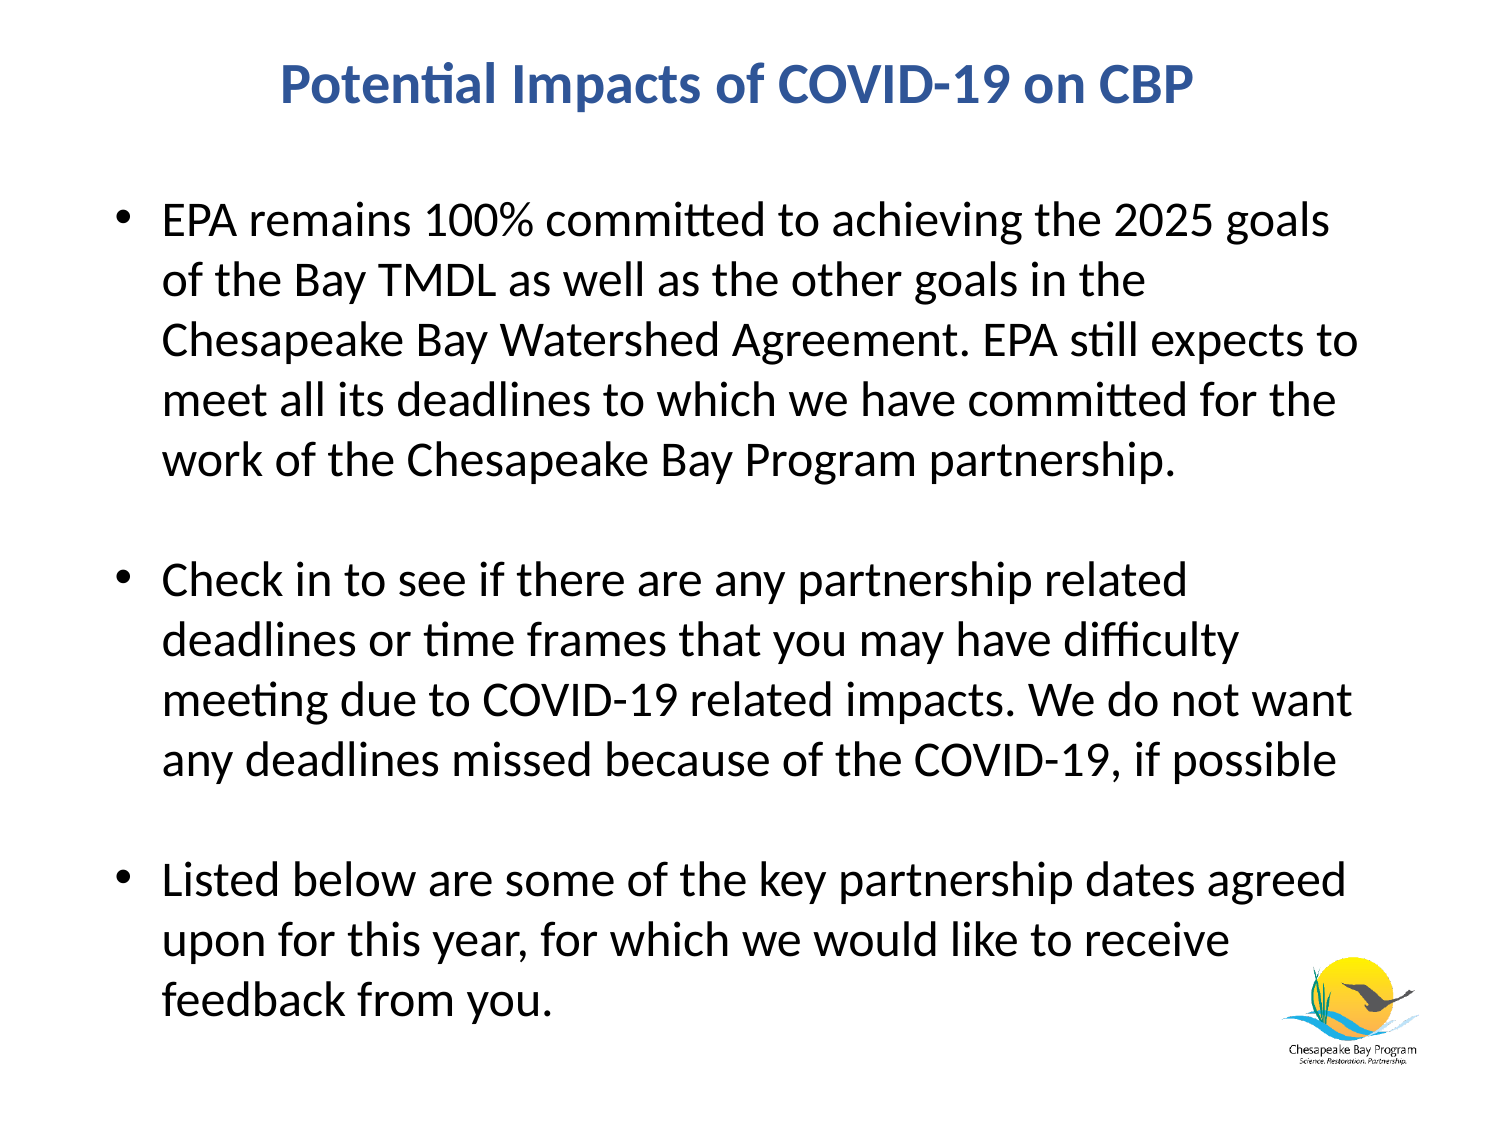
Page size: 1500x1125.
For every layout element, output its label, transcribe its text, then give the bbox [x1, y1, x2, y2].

text_box EPA remains 100% committed to achieving the 2025 goals of the Bay TMDL as well as the other goals in the Chesapeake Bay Watershed Agreement. EPA still expects to meet all its deadlines to which we have committed for the work of the Chesapeake Bay Program partnership. Check in to see if there are any partnership related deadlines or time frames that you may have difficulty meeting due to COVID-19 related impacts. We do not want any deadlines missed because of the COVID-19, if possible Listed below are some of the key partnership dates agreed upon for this year, for which we would like to receive feedback from you. [99, 178, 1375, 1079]
text_box Potential Impacts of COVID-19 on CBP [125, 37, 1350, 123]
picture [1281, 956, 1419, 1065]
